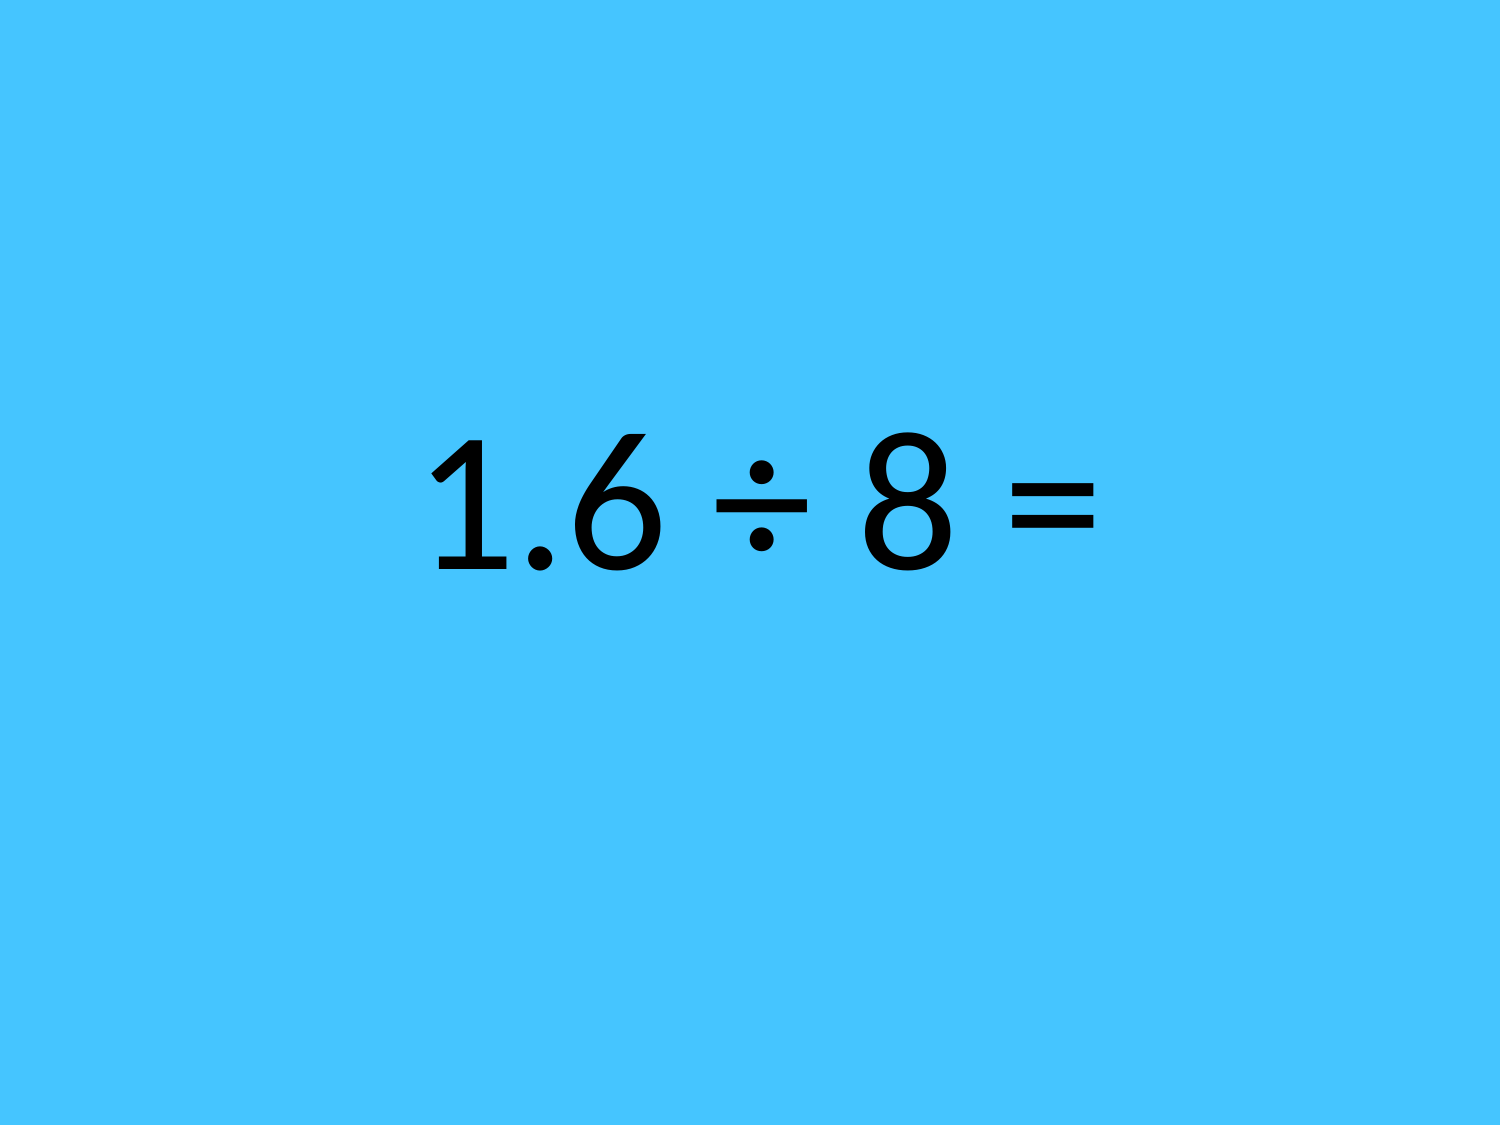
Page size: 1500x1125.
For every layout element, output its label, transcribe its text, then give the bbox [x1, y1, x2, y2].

text_box 1.6 ÷ 8 = [399, 362, 1138, 618]
